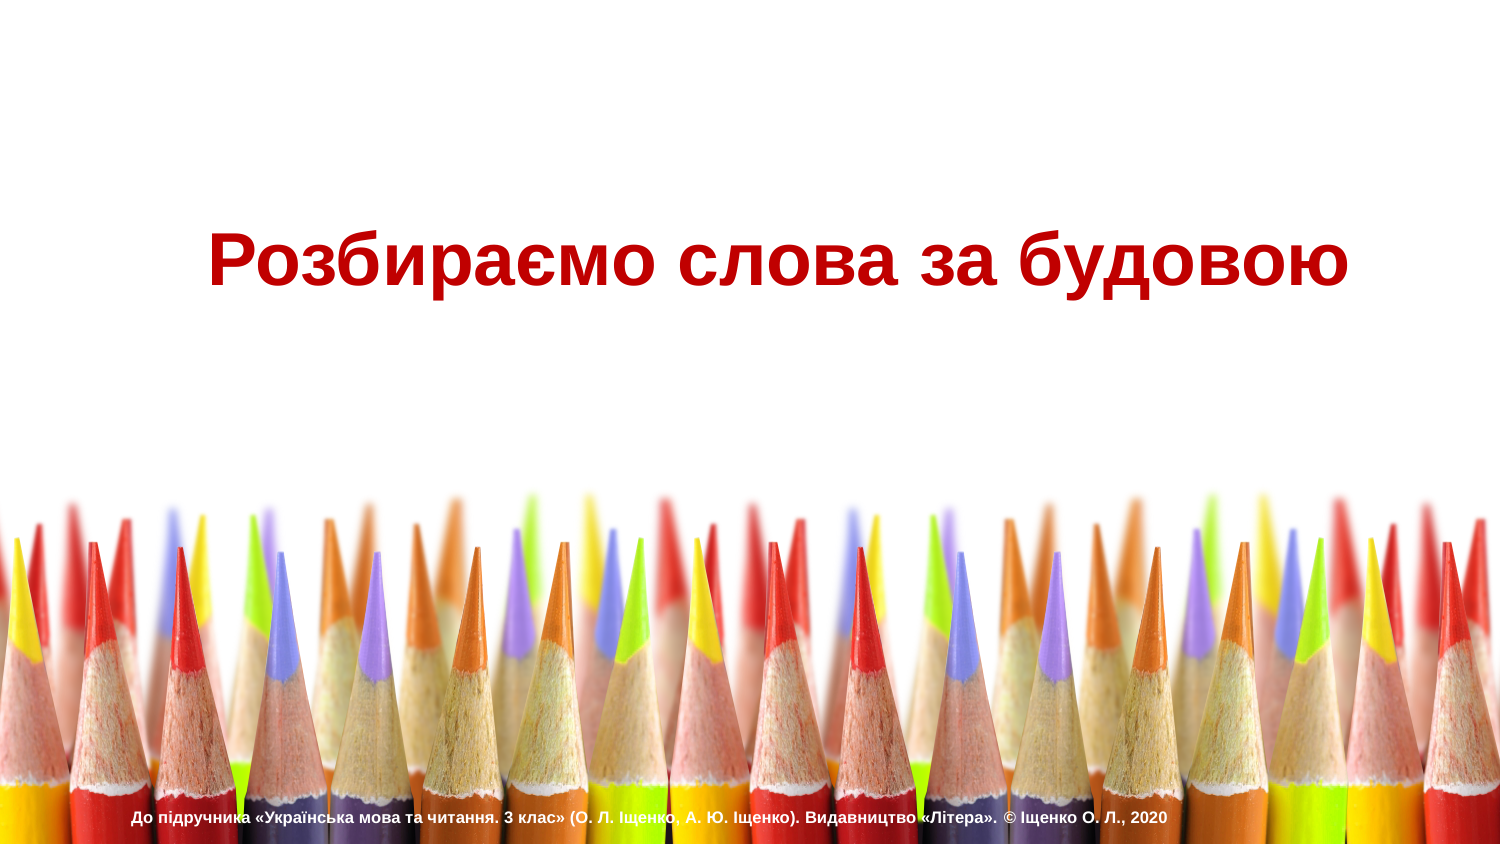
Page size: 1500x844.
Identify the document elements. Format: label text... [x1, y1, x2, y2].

text_box До підручника «Українська мова та читання. 3 клас» (О. Л. Іщенко, А. Ю. Іщенко). Видавництво «Літера». © Іщенко О. Л., 2020 [0, 799, 1400, 844]
picture [0, 484, 1500, 844]
list Розбираємо слова за будовою [29, 185, 1500, 325]
